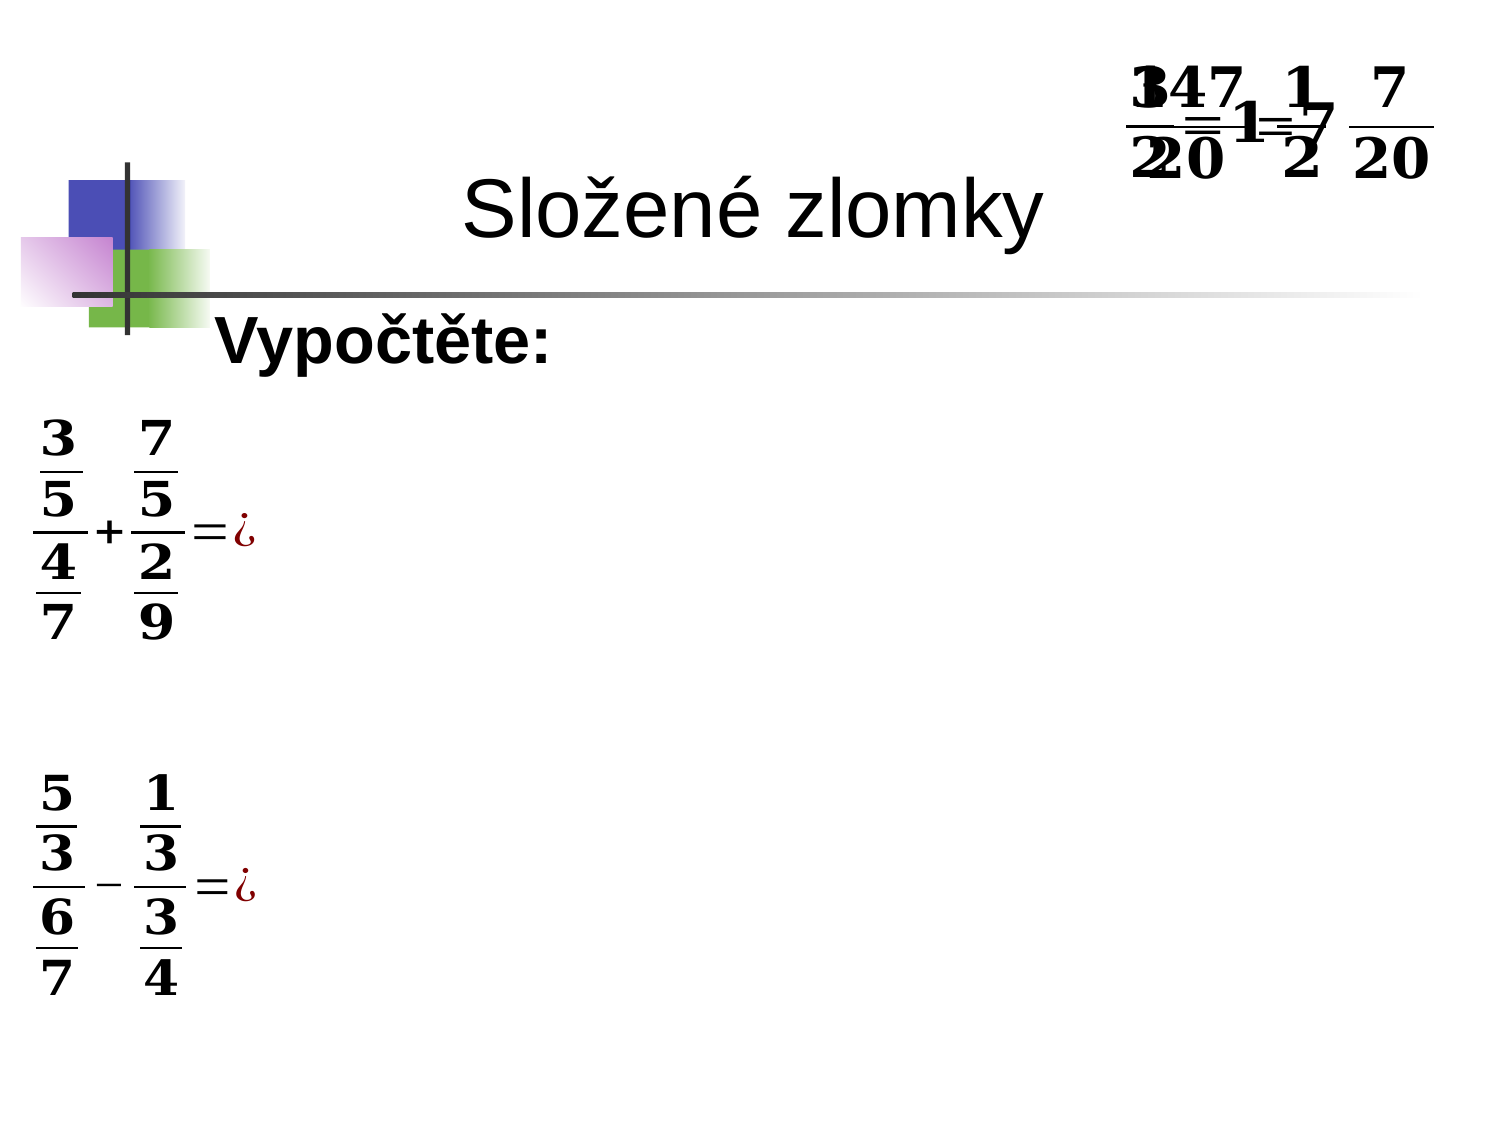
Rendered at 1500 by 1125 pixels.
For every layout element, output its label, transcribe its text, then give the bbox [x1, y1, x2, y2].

text_box Vypočtěte: [88, 289, 680, 384]
text_box Složené zlomky [266, 146, 1241, 262]
